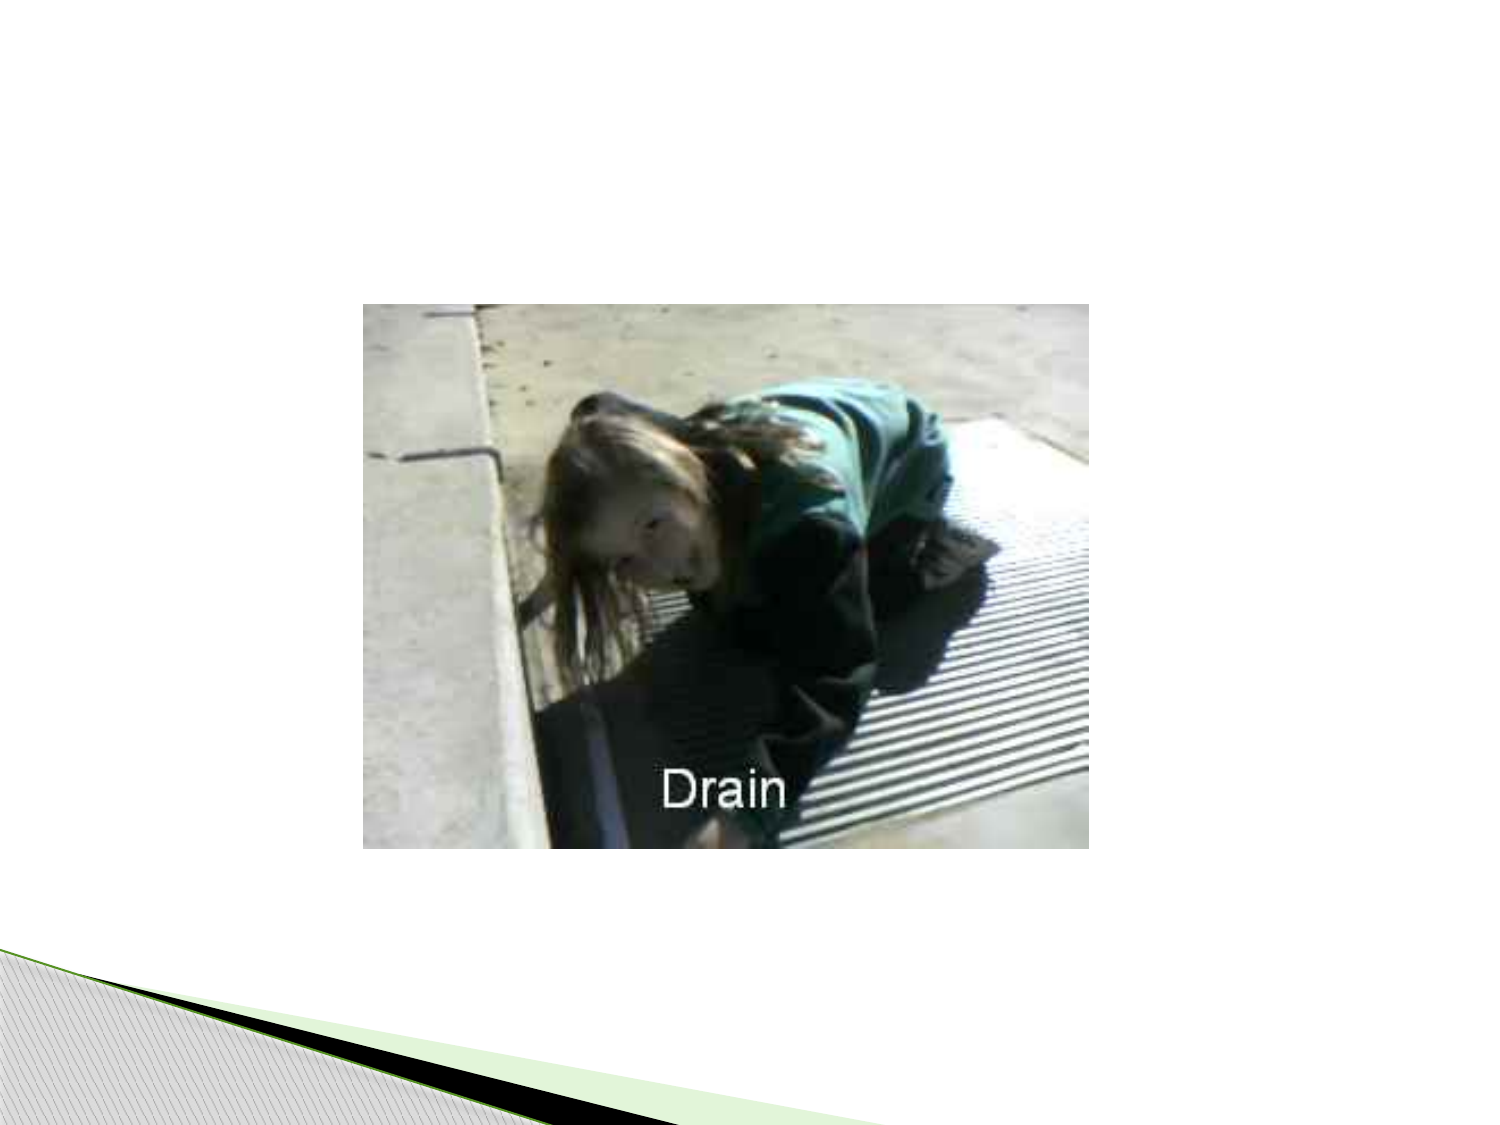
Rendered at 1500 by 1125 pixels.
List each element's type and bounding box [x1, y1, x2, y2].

list [362, 304, 1089, 849]
